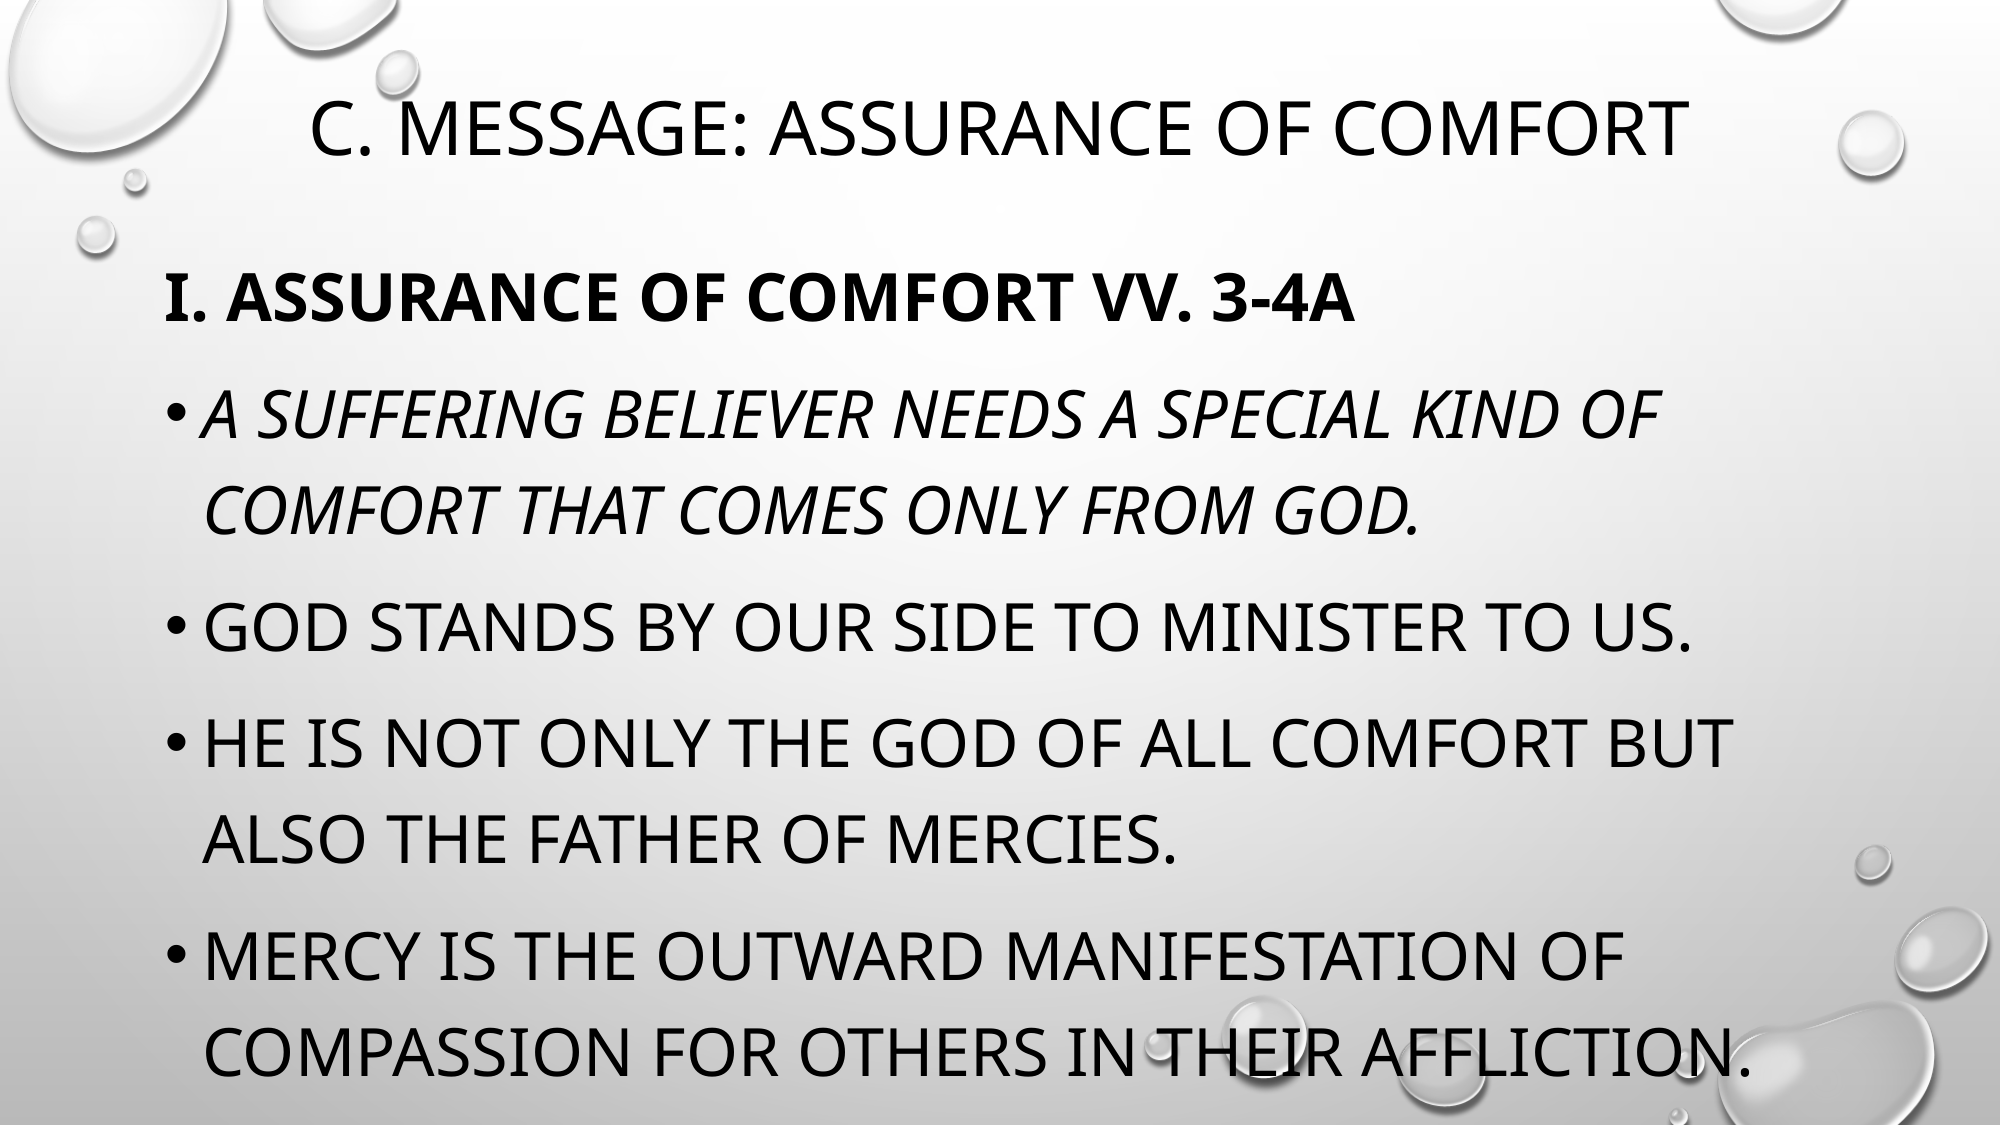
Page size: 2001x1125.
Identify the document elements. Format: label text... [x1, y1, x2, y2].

title c. message: assurance of comfort [149, 0, 1850, 231]
list I. Assurance of comfort vv. 3-4a A suffering believer needs a special kind of comfort that comes only from god. God stands by our side to minister to us. He is not only the god of all comfort but also the father of mercies. Mercy is the outward manifestation of compassion for others in their affliction. [149, 231, 1850, 794]
picture [0, 0, 2000, 1125]
